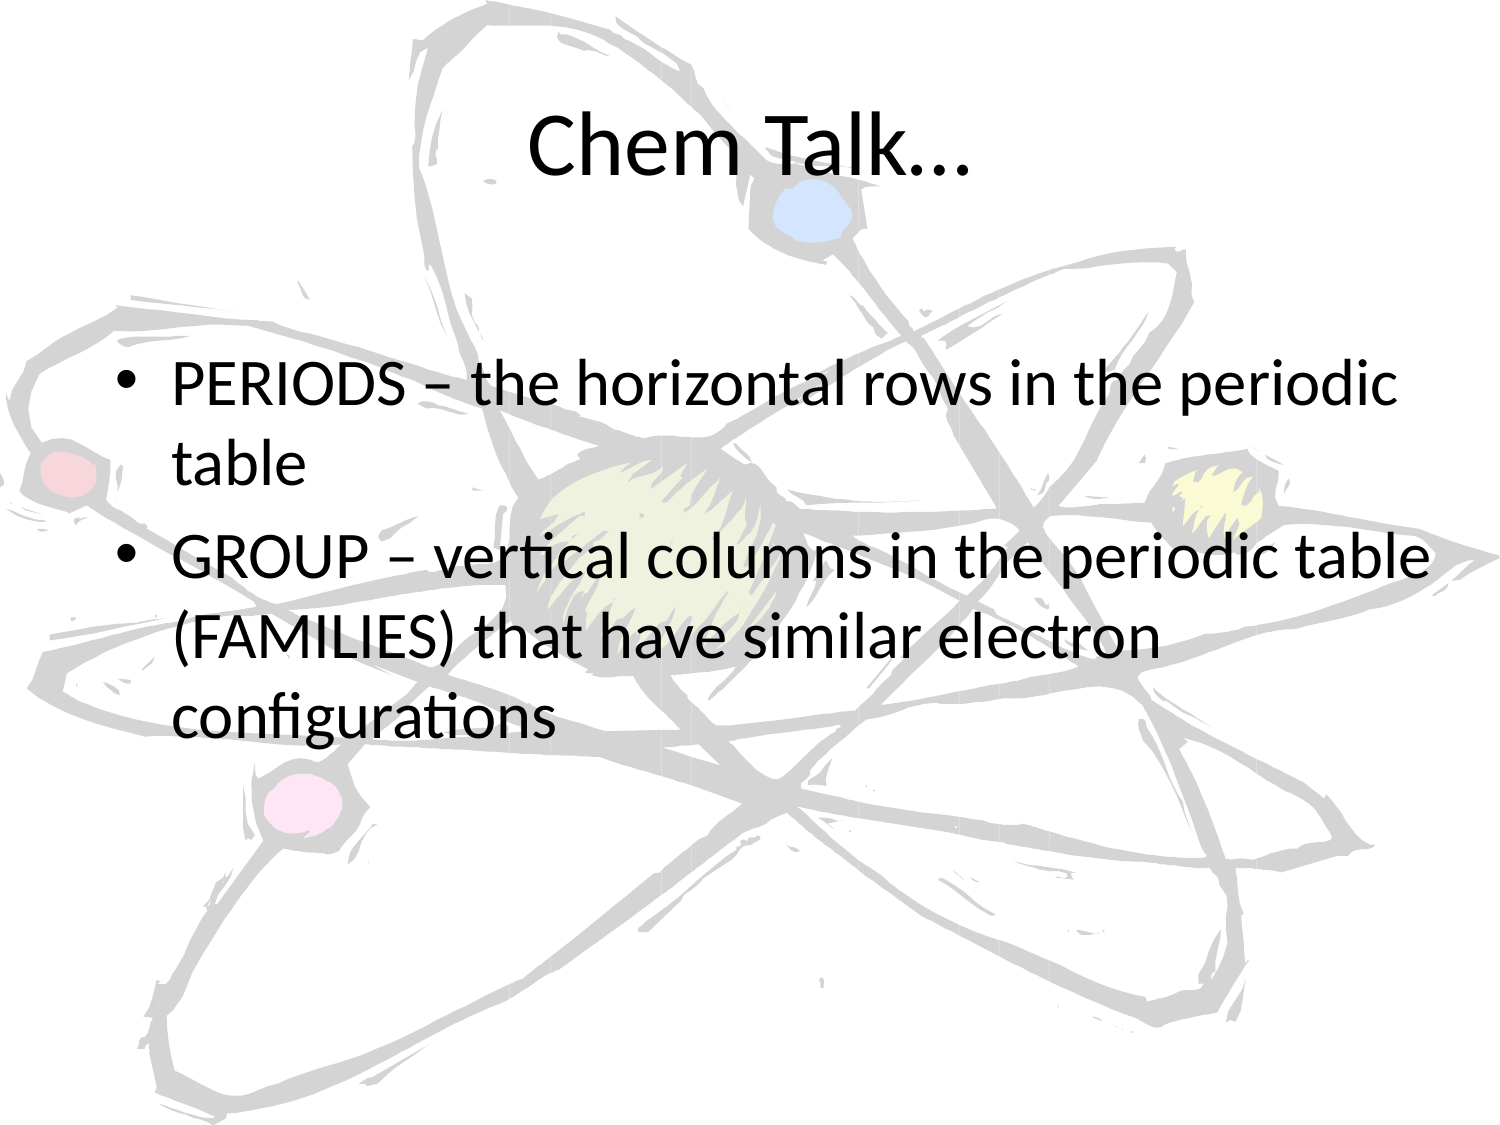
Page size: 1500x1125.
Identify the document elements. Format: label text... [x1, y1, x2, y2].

title Chem Talk… [75, 45, 1425, 212]
list [75, 212, 1425, 1075]
text_box PERIODS – the horizontal rows in the periodic table GROUP – vertical columns in the periodic table (FAMILIES) that have similar electron configurations [99, 237, 1450, 1100]
